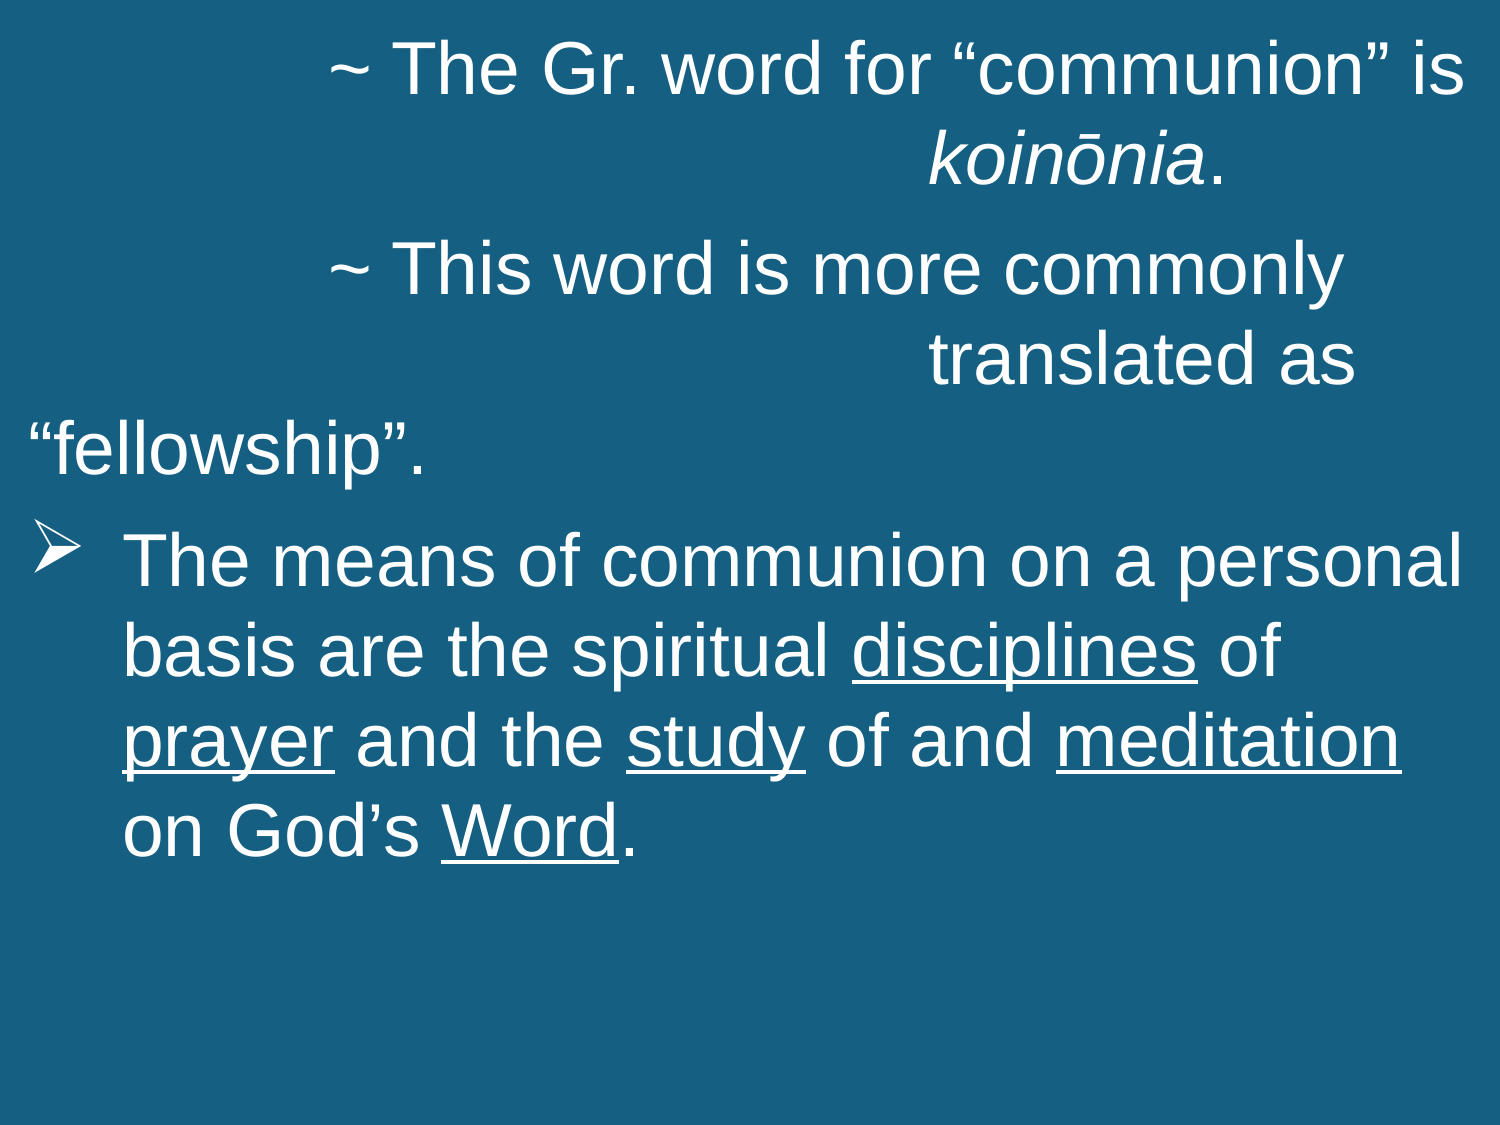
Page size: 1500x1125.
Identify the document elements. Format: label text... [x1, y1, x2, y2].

subtitle ~ The Gr. word for “communion” is koinōnia. ~ This word is more commonly translated as “fellowship”. The means of communion on a personal basis are the spiritual disciplines of prayer and the study of and meditation on God’s Word. [13, 11, 1490, 1111]
